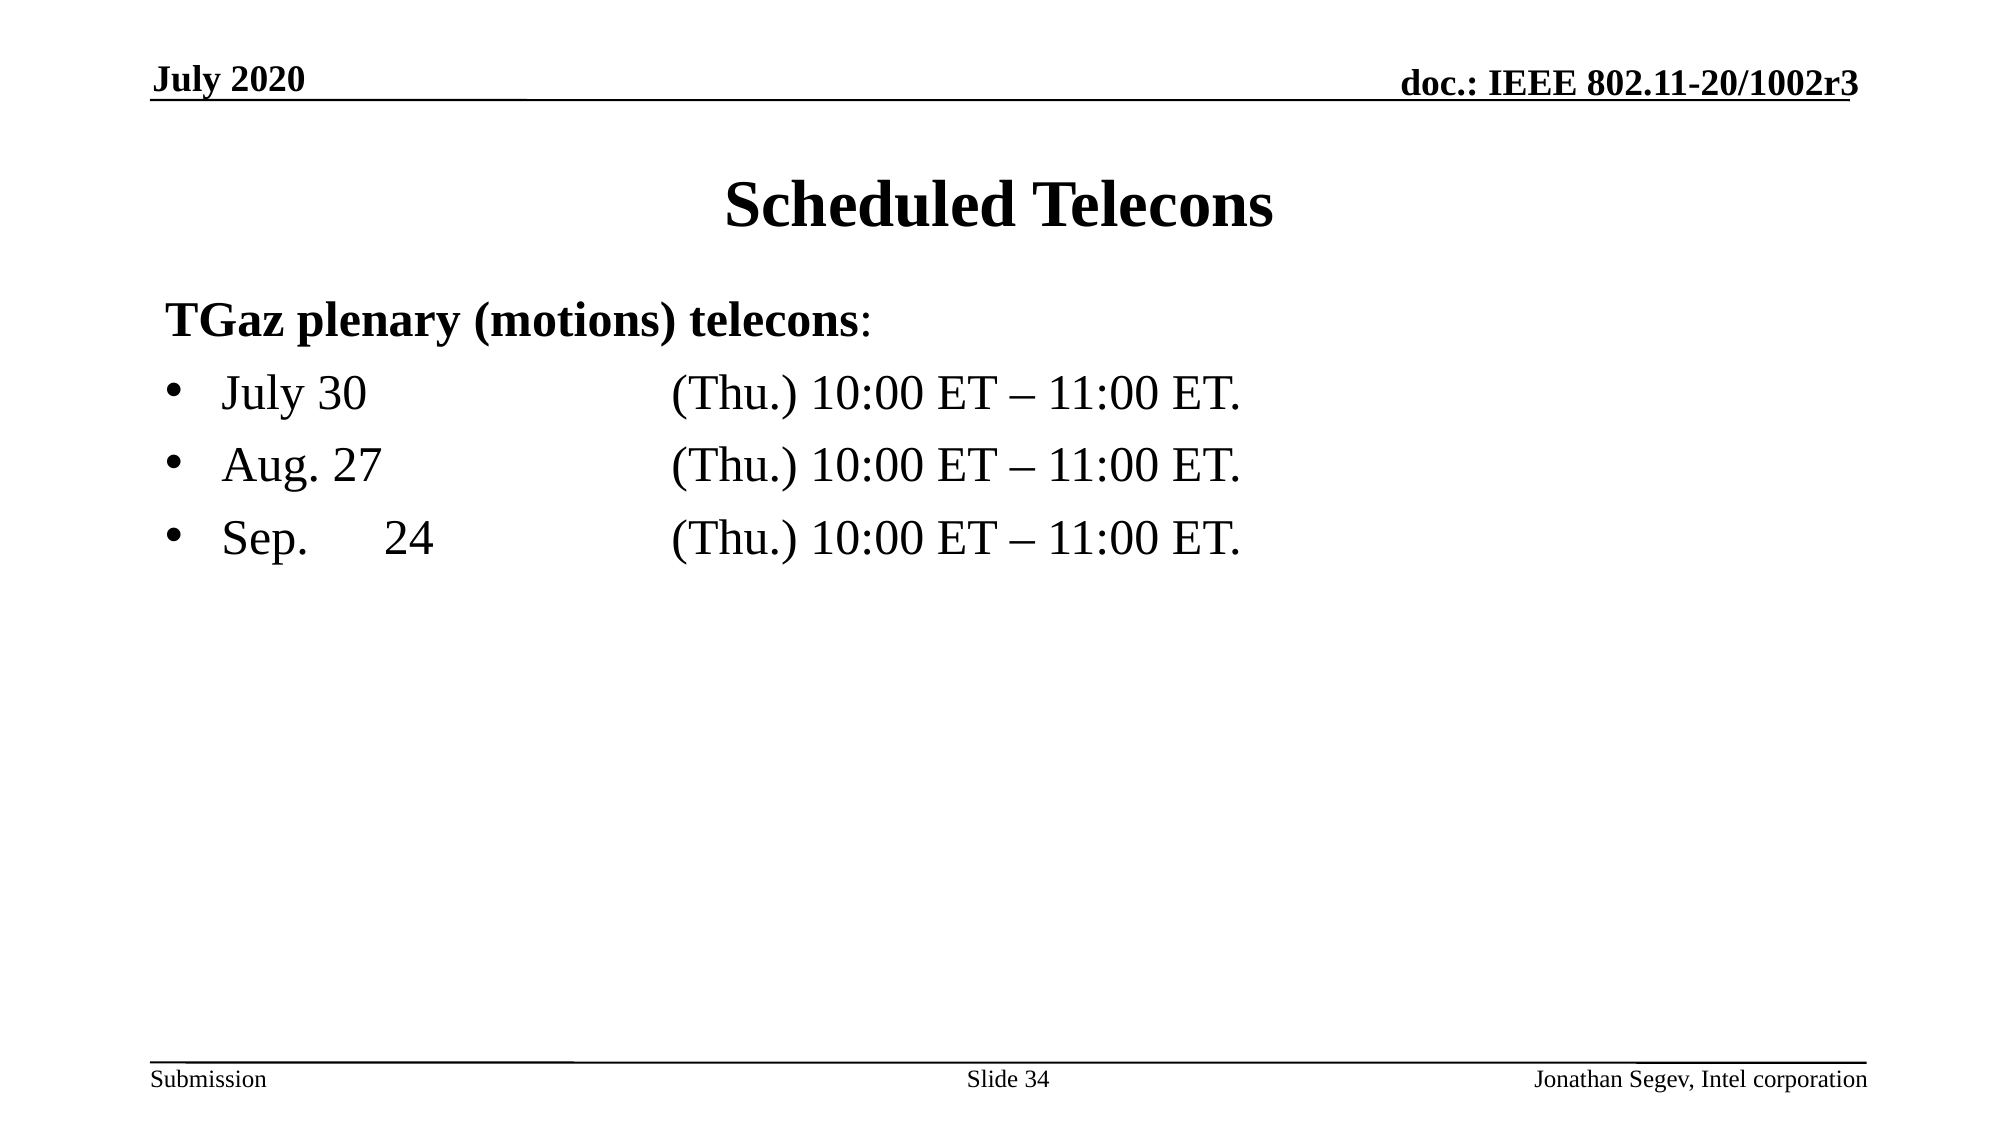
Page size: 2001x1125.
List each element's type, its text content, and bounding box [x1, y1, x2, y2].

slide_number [152, 54, 563, 100]
footer Jonathan Segev, Intel corporation [1171, 1061, 1869, 1093]
slide_number Slide 34 [950, 1061, 1067, 1123]
list TGaz plenary (motions) telecons: July 30 (Thu.) 10:00 ET – 11:00 ET. Aug. 27 (Thu.) 10:00 ET – 11:00 ET. Sep. 24 (Thu.) 10:00 ET – 11:00 ET. [149, 278, 1850, 670]
title Scheduled Telecons [149, 112, 1850, 278]
